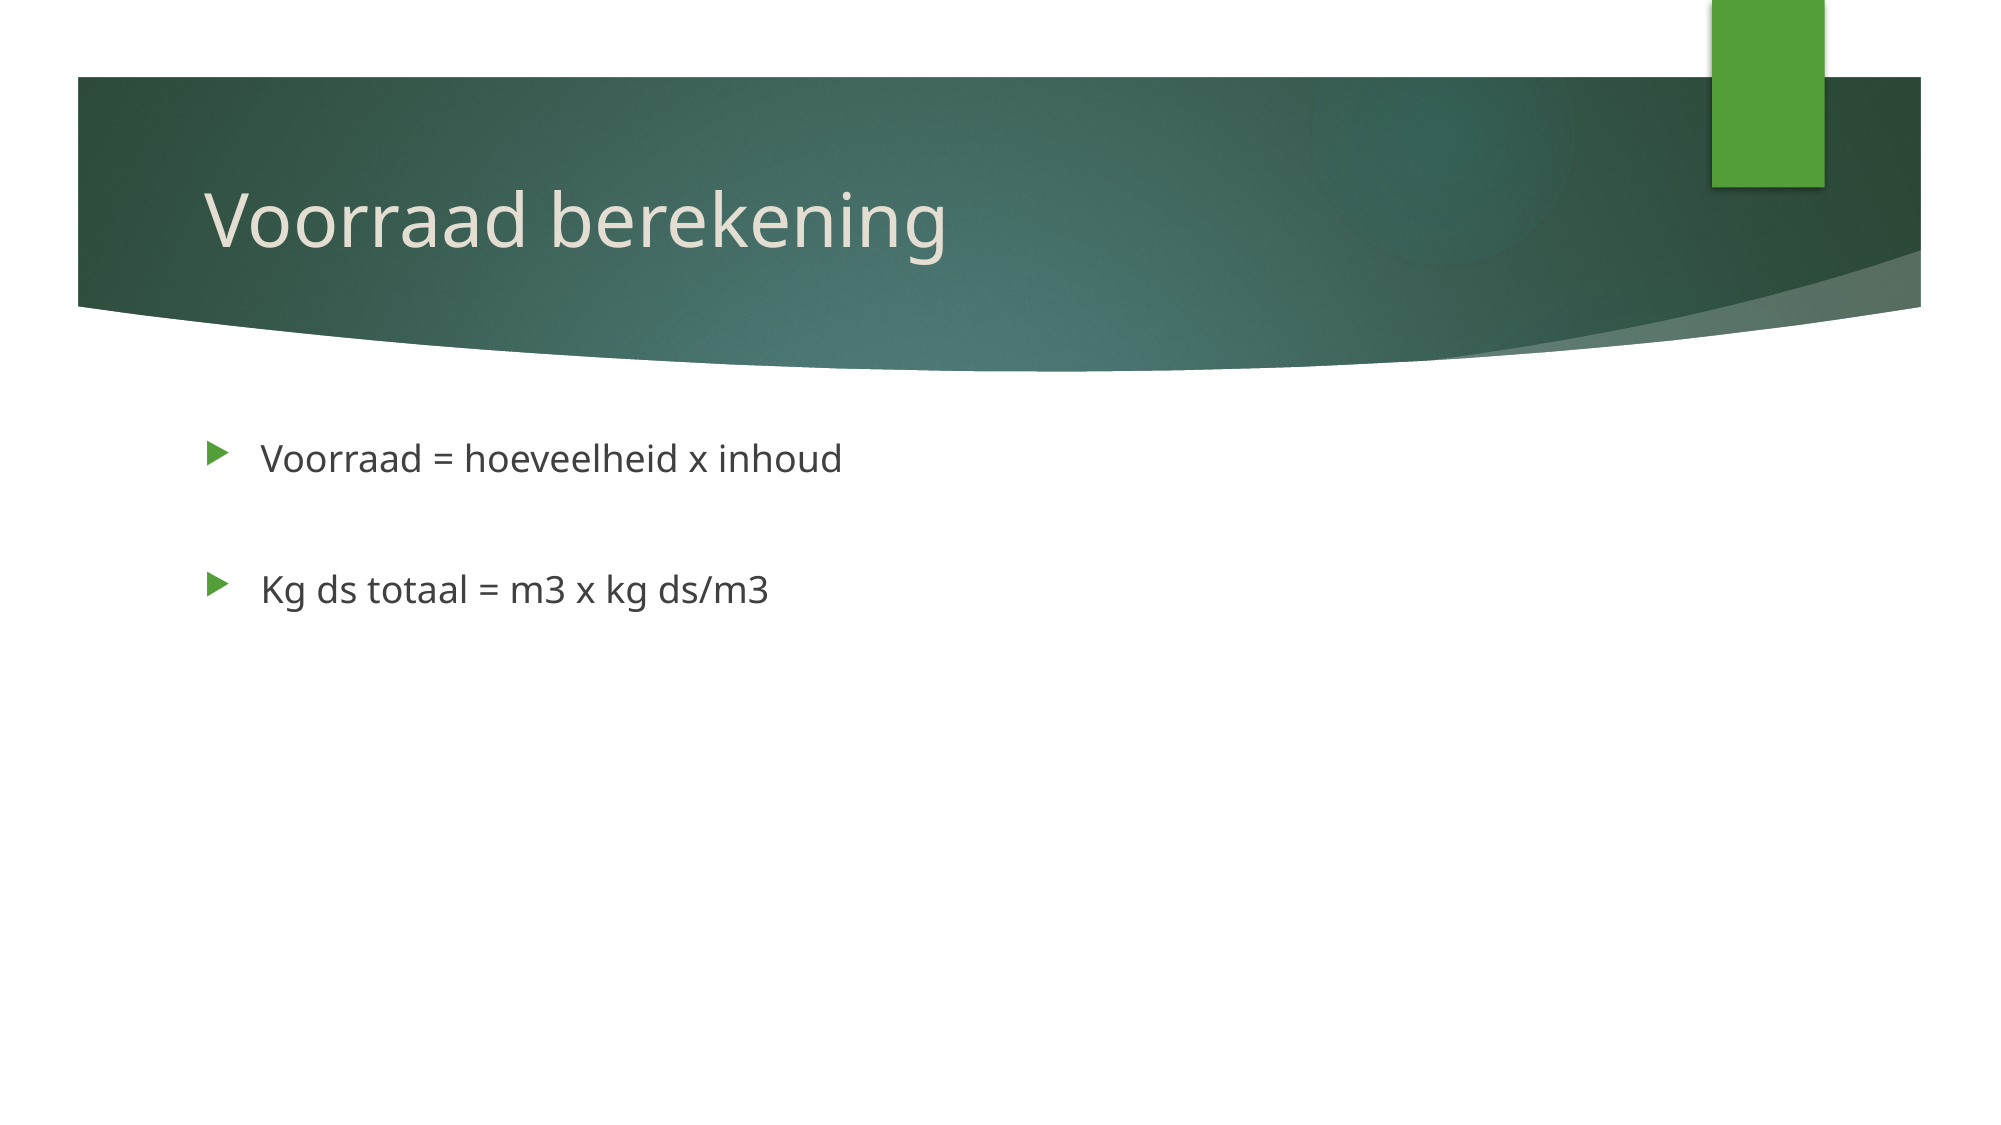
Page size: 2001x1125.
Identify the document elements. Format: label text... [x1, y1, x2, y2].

title Voorraad berekening [189, 159, 1627, 276]
list Voorraad = hoeveelheid x inhoud Kg ds totaal = m3 x kg ds/m3 [189, 427, 1638, 988]
